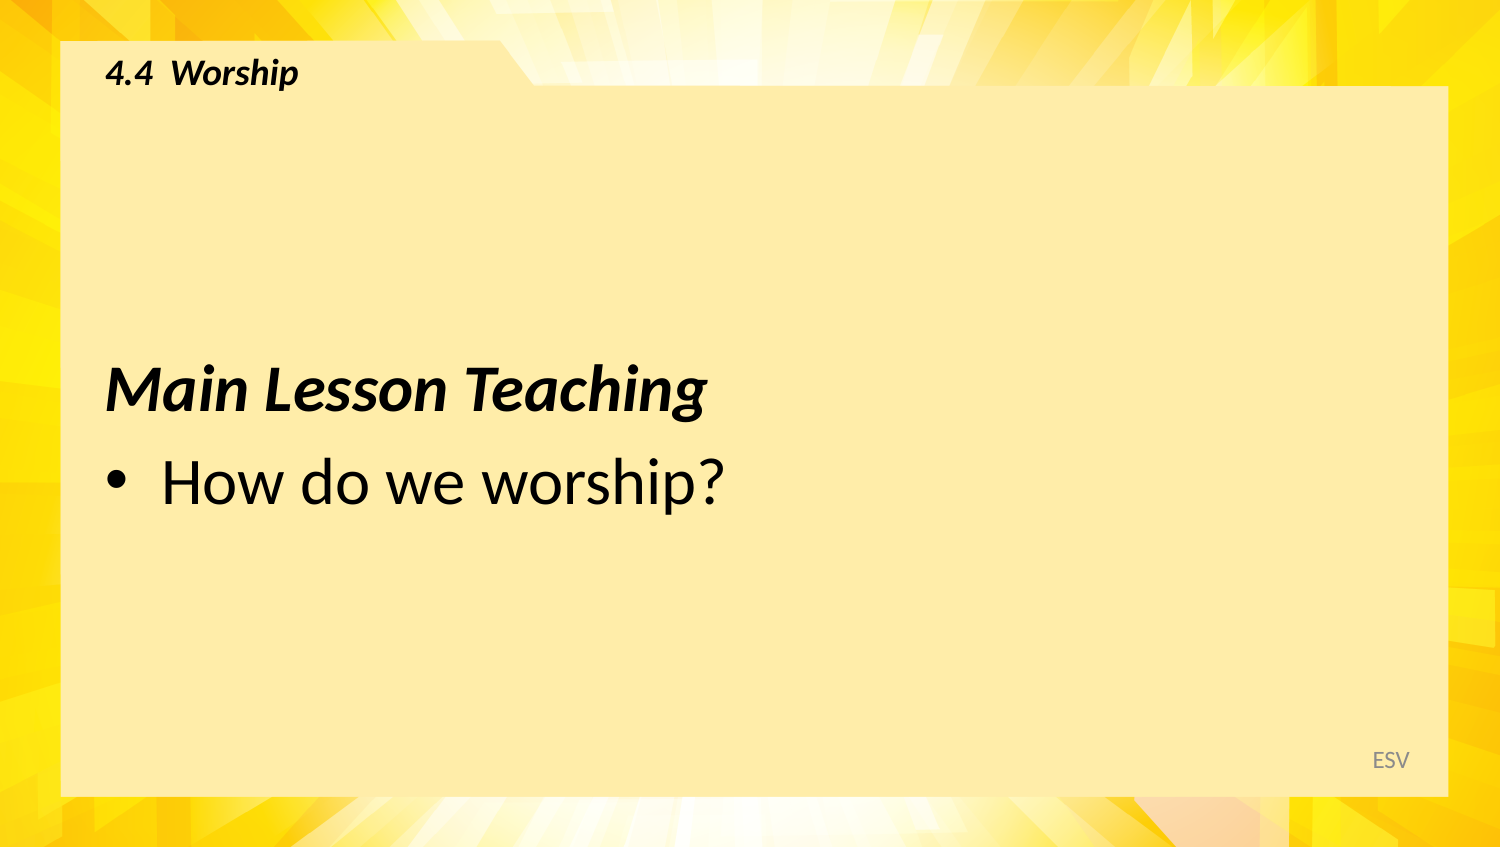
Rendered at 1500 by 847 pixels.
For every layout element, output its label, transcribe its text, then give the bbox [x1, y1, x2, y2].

title 4.4 Worship [89, 33, 1420, 108]
footer ESV [950, 736, 1425, 782]
picture [0, 0, 1500, 847]
list Main Lesson Teaching How do we worship? [89, 141, 1403, 722]
